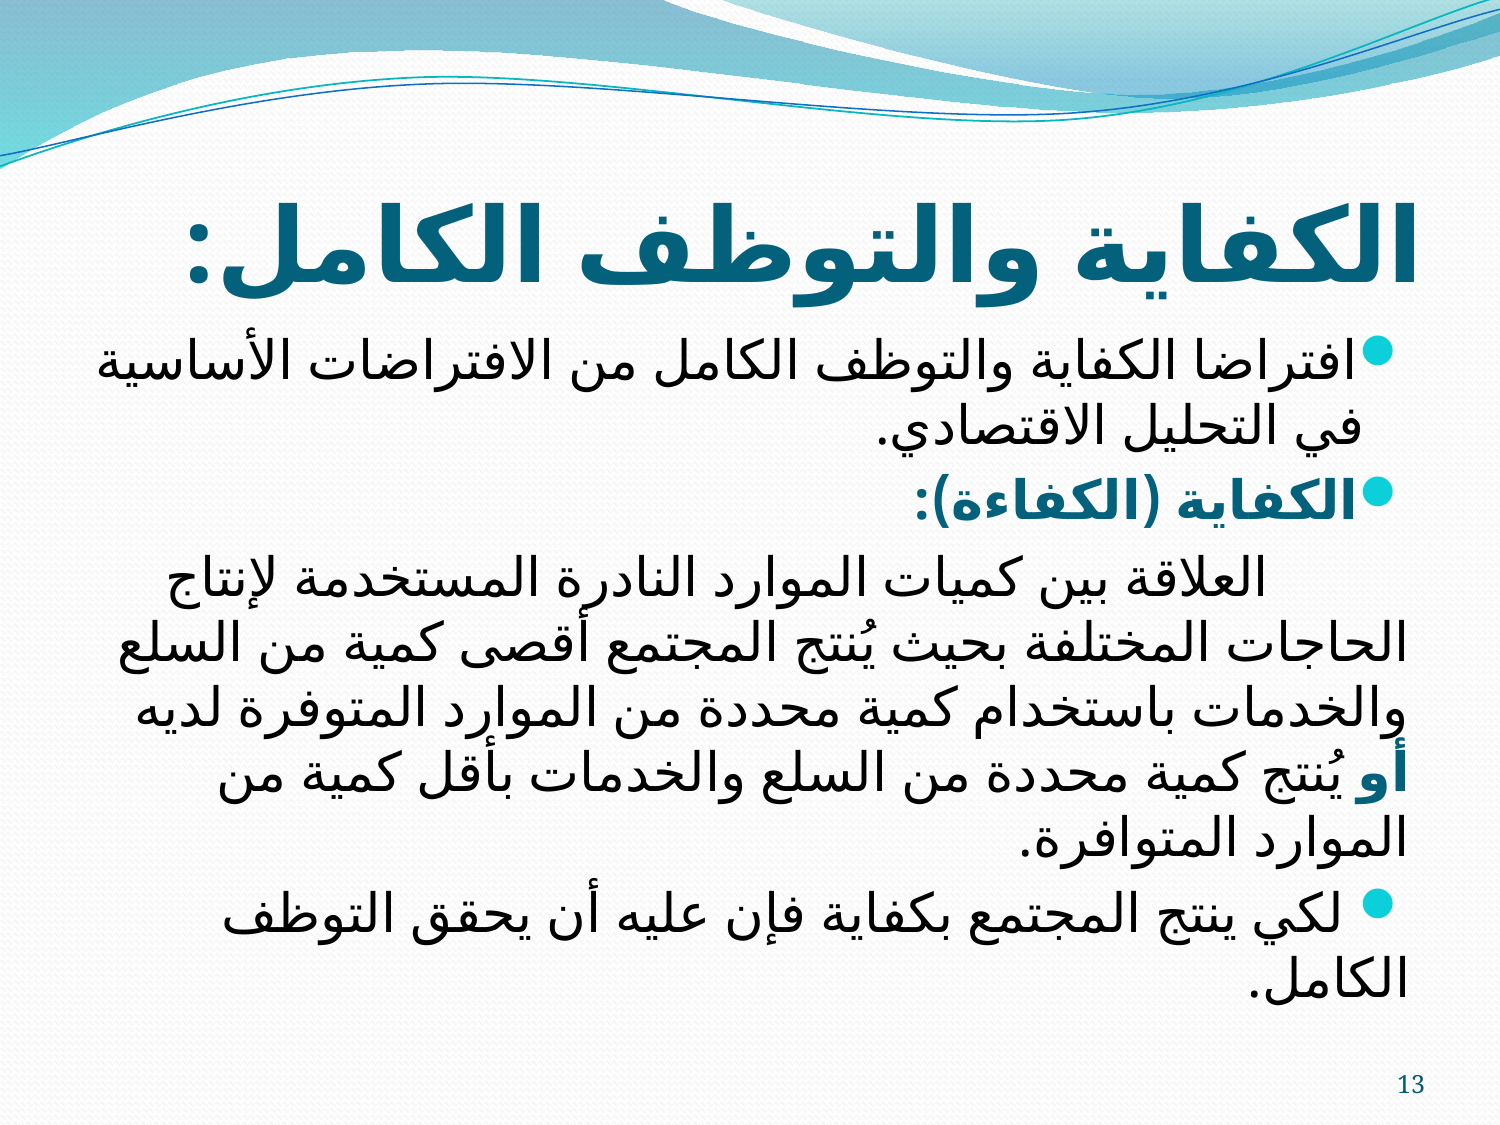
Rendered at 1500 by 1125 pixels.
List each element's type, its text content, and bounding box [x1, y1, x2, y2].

list افتراضا الكفاية والتوظف الكامل من الافتراضات الأساسية في التحليل الاقتصادي. الكفاية (الكفاءة): العلاقة بين كميات الموارد النادرة المستخدمة لإنتاج الحاجات المختلفة بحيث يُنتج المجتمع أقصى كمية من السلع والخدمات باستخدام كمية محددة من الموارد المتوفرة لديه أو يُنتج كمية محددة من السلع والخدمات بأقل كمية من الموارد المتوافرة. لكي ينتج المجتمع بكفاية فإن عليه أن يحقق التوظف الكامل. [75, 317, 1425, 1038]
title الكفاية والتوظف الكامل: [75, 115, 1425, 303]
slide_number 13 [1299, 1042, 1425, 1103]
